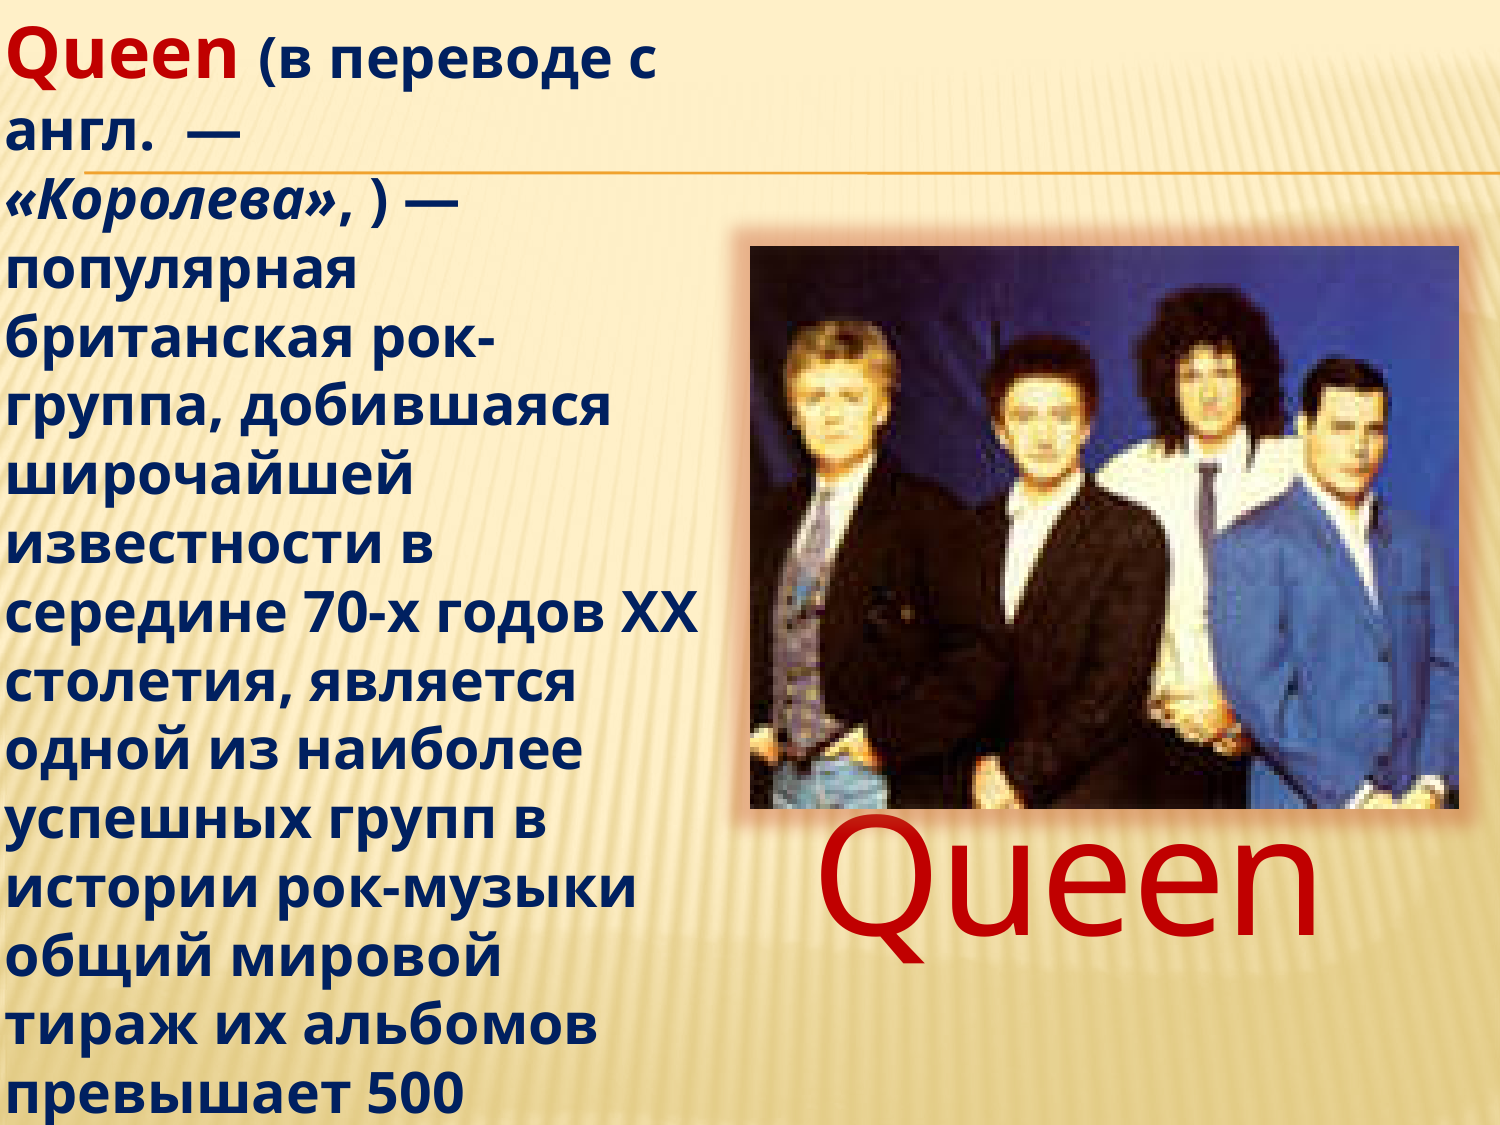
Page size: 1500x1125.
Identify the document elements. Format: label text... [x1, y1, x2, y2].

picture [749, 245, 1460, 809]
list Queen (в переводе с англ. — «Королева», ) — популярная британская рок-группа, добившаяся широчайшей известности в середине 70-х годов XX столетия, является одной из наиболее успешных групп в истории рок-музыки общий мировой тираж их альбомов превышает 500 миллионов. [0, 0, 727, 1125]
text_box Queen [796, 838, 1348, 977]
